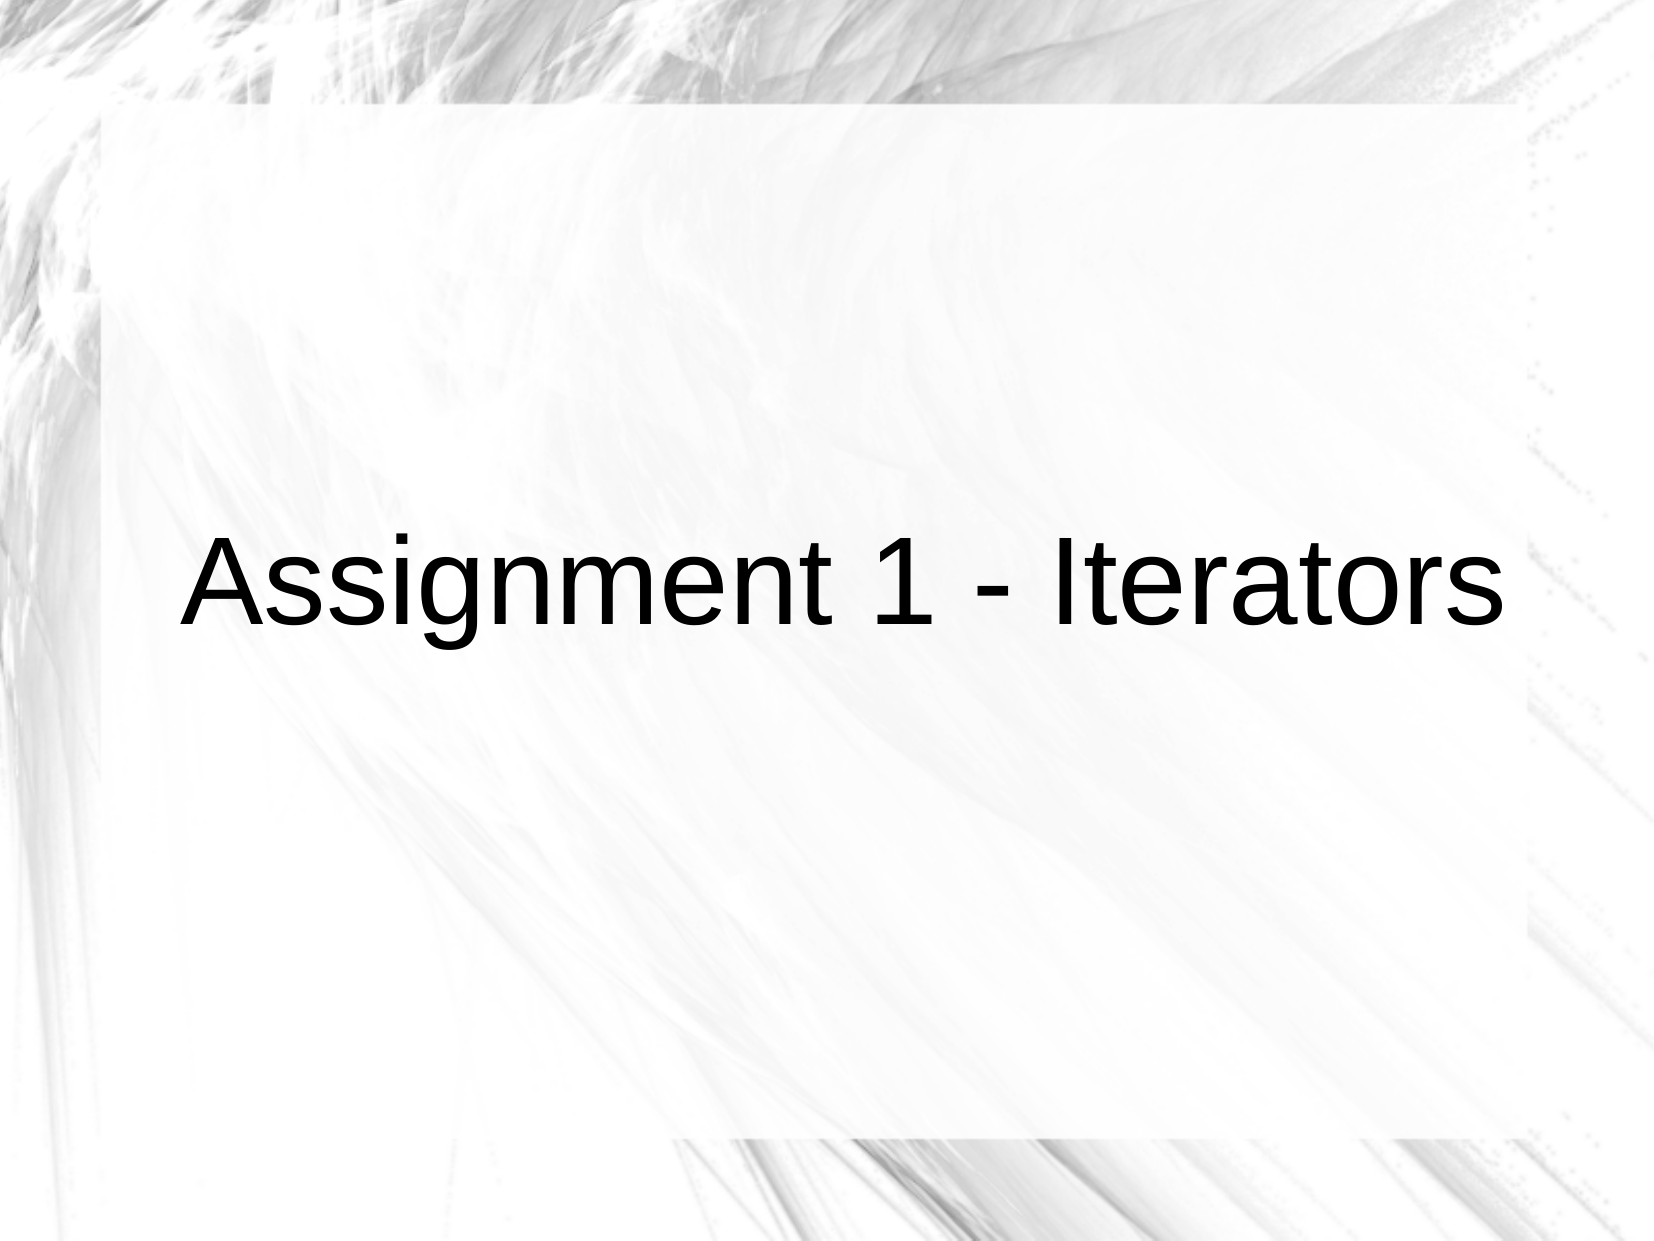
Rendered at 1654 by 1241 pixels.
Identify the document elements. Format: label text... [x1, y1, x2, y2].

picture [0, 0, 1654, 1241]
list Assignment 1 - Iterators [118, 319, 1571, 1102]
